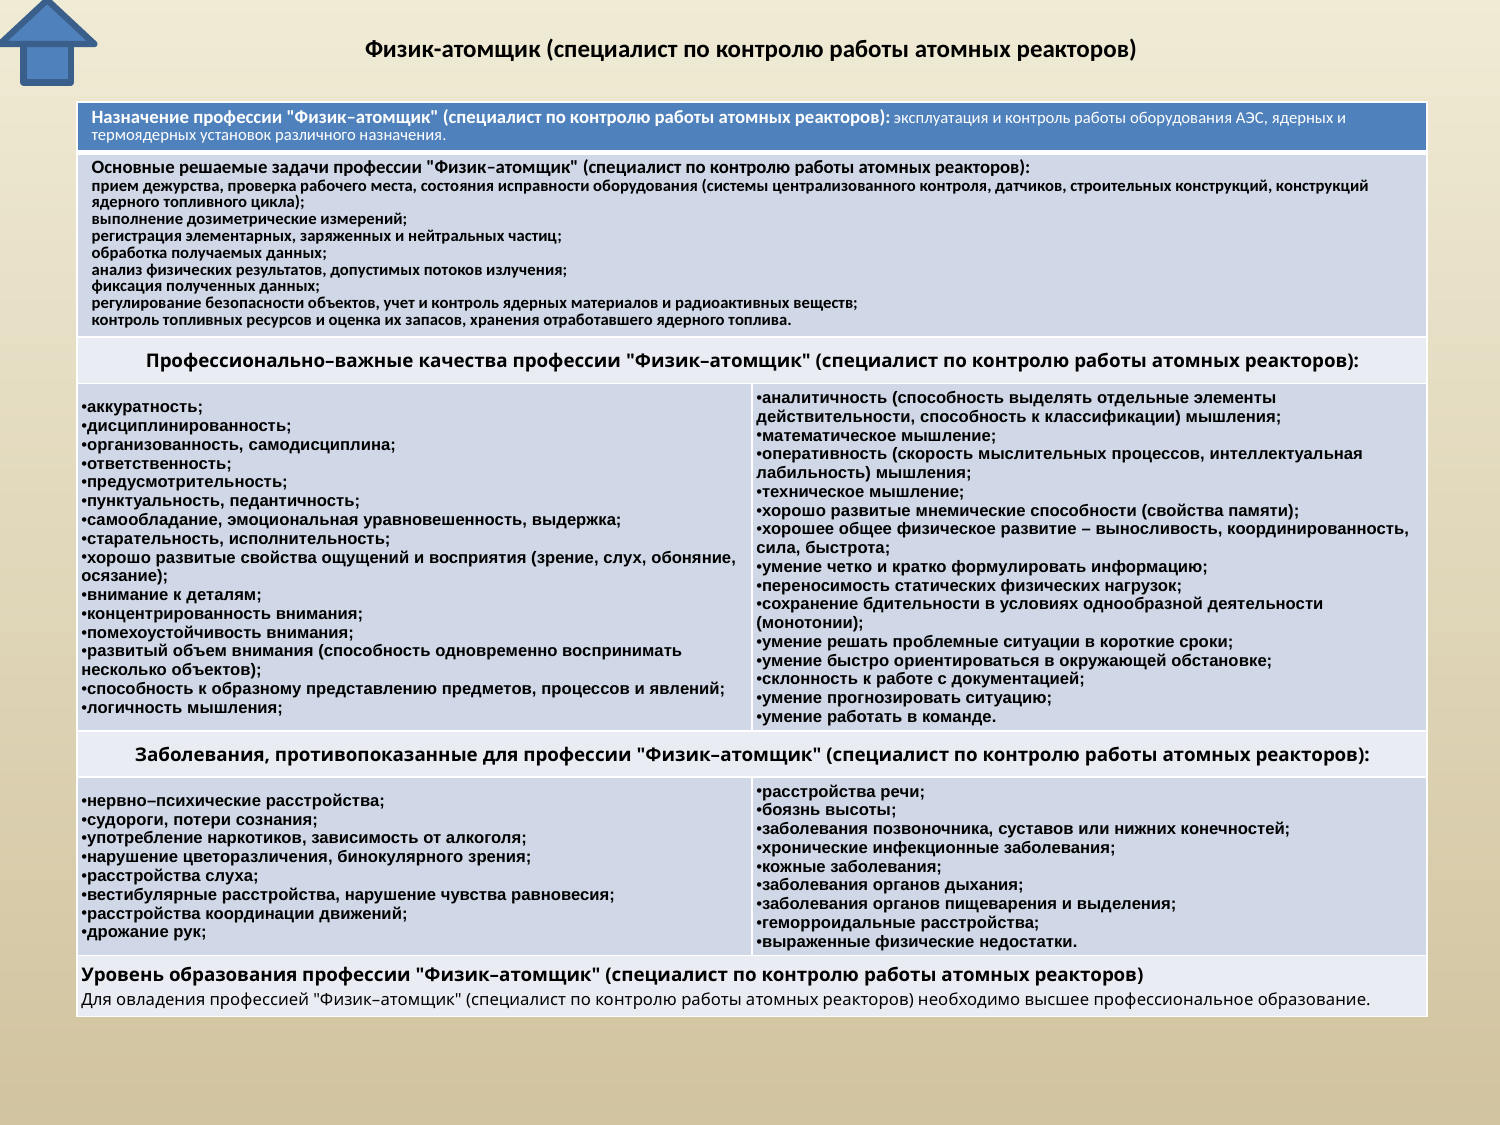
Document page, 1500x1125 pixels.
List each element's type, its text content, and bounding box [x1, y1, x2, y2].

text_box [1, 1, 93, 81]
table_header Назначение профессии "Физик–атомщик" (специалист по контролю работы атомных реакторов): эксплуатация и контроль работы оборудования АЭС, ядерных и термоядерных установок различного назначения. [78, 103, 1426, 150]
table_cell расстройства речи; боязнь высоты; заболевания позвоночника, суставов или нижних конечностей; хронические инфекционные заболевания; кожные заболевания; заболевания органов дыхания; заболевания органов пищеварения и выделения; геморроидальные расстройства; выраженные физические недостатки. [753, 778, 1426, 955]
table_cell Уровень образования профессии "Физик–атомщик" (специалист по контролю работы атомных реакторов) Для овладения профессией "Физик–атомщик" (специалист по контролю работы атомных реакторов) необходимо высшее профессиональное образование. [78, 956, 1426, 1016]
table_cell Основные решаемые задачи профессии "Физик–атомщик" (специалист по контролю работы атомных реакторов): прием дежурства, проверка рабочего места, состояния исправности оборудования (системы централизованного контроля, датчиков, строительных конструкций, конструкций ядерного топливного цикла); выполнение дозиметрические измерений; регистрация элементарных, заряженных и нейтральных частиц; обработка получаемых данных; анализ физических результатов, допустимых потоков излучения; фиксация полученных данных; регулирование безопасности объектов, учет и контроль ядерных материалов и радиоактивных веществ; контроль топливных ресурсов и оценка их запасов, хранения отработавшего ядерного топлива. [78, 155, 1426, 336]
table_cell аккуратность; дисциплинированность; организованность, самодисциплина; ответственность; предусмотрительность; пунктуальность, педантичность; самообладание, эмоциональная уравновешенность, выдержка; старательность, исполнительность; хорошо развитые свойства ощущений и восприятия (зрение, слух, обоняние, осязание); внимание к деталям; концентрированность внимания; помехоустойчивость внимания; развитый объем внимания (способность одновременно воспринимать несколько объектов); способность к образному представлению предметов, процессов и явлений; логичность мышления; [78, 384, 751, 730]
table_cell аналитичность (способность выделять отдельные элементы действительности, способность к классификации) мышления; математическое мышление; оперативность (скорость мыслительных процессов, интеллектуальная лабильность) мышления; техническое мышление; хорошо развитые мнемические способности (свойства памяти); хорошее общее физическое развитие – выносливость, координированность, сила, быстрота; умение четко и кратко формулировать информацию; переносимость статических физических нагрузок; сохранение бдительности в условиях однообразной деятельности (монотонии); умение решать проблемные ситуации в короткие сроки; умение быстро ориентироваться в окружающей обстановке; склонность к работе с документацией; умение прогнозировать ситуацию; умение работать в команде. [753, 384, 1426, 730]
table_cell Профессионально–важные качества профессии "Физик–атомщик" (специалист по контролю работы атомных реакторов): [78, 338, 1426, 383]
title Физик-атомщик (специалист по контролю работы атомных реакторов) [76, 0, 1427, 96]
table_cell Заболевания, противопоказанные для профессии "Физик–атомщик" (специалист по контролю работы атомных реакторов): [78, 732, 1426, 776]
table_cell нервно–психические расстройства; судороги, потери сознания; употребление наркотиков, зависимость от алкоголя; нарушение цветоразличения, бинокулярного зрения; расстройства слуха; вестибулярные расстройства, нарушение чувства равновесия; расстройства координации движений; дрожание рук; [78, 778, 751, 955]
